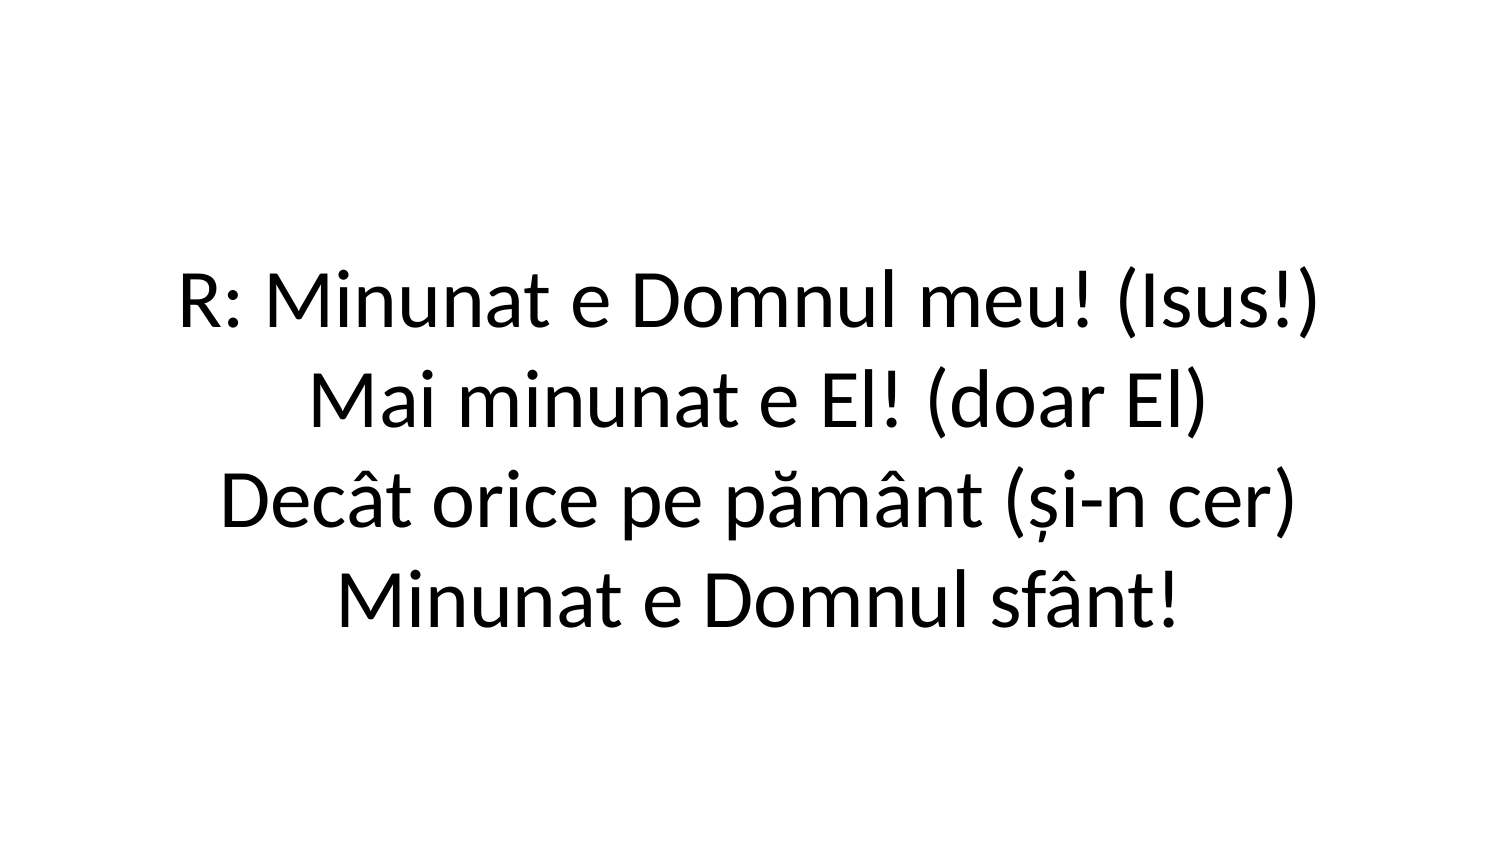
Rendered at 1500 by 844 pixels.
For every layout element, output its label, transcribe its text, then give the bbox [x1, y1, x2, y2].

text_box R: Minunat e Domnul meu! (Isus!) Mai minunat e El! (doar El) Decât orice pe pământ (și-n cer) Minunat e Domnul sfânt! [162, 192, 1338, 652]
